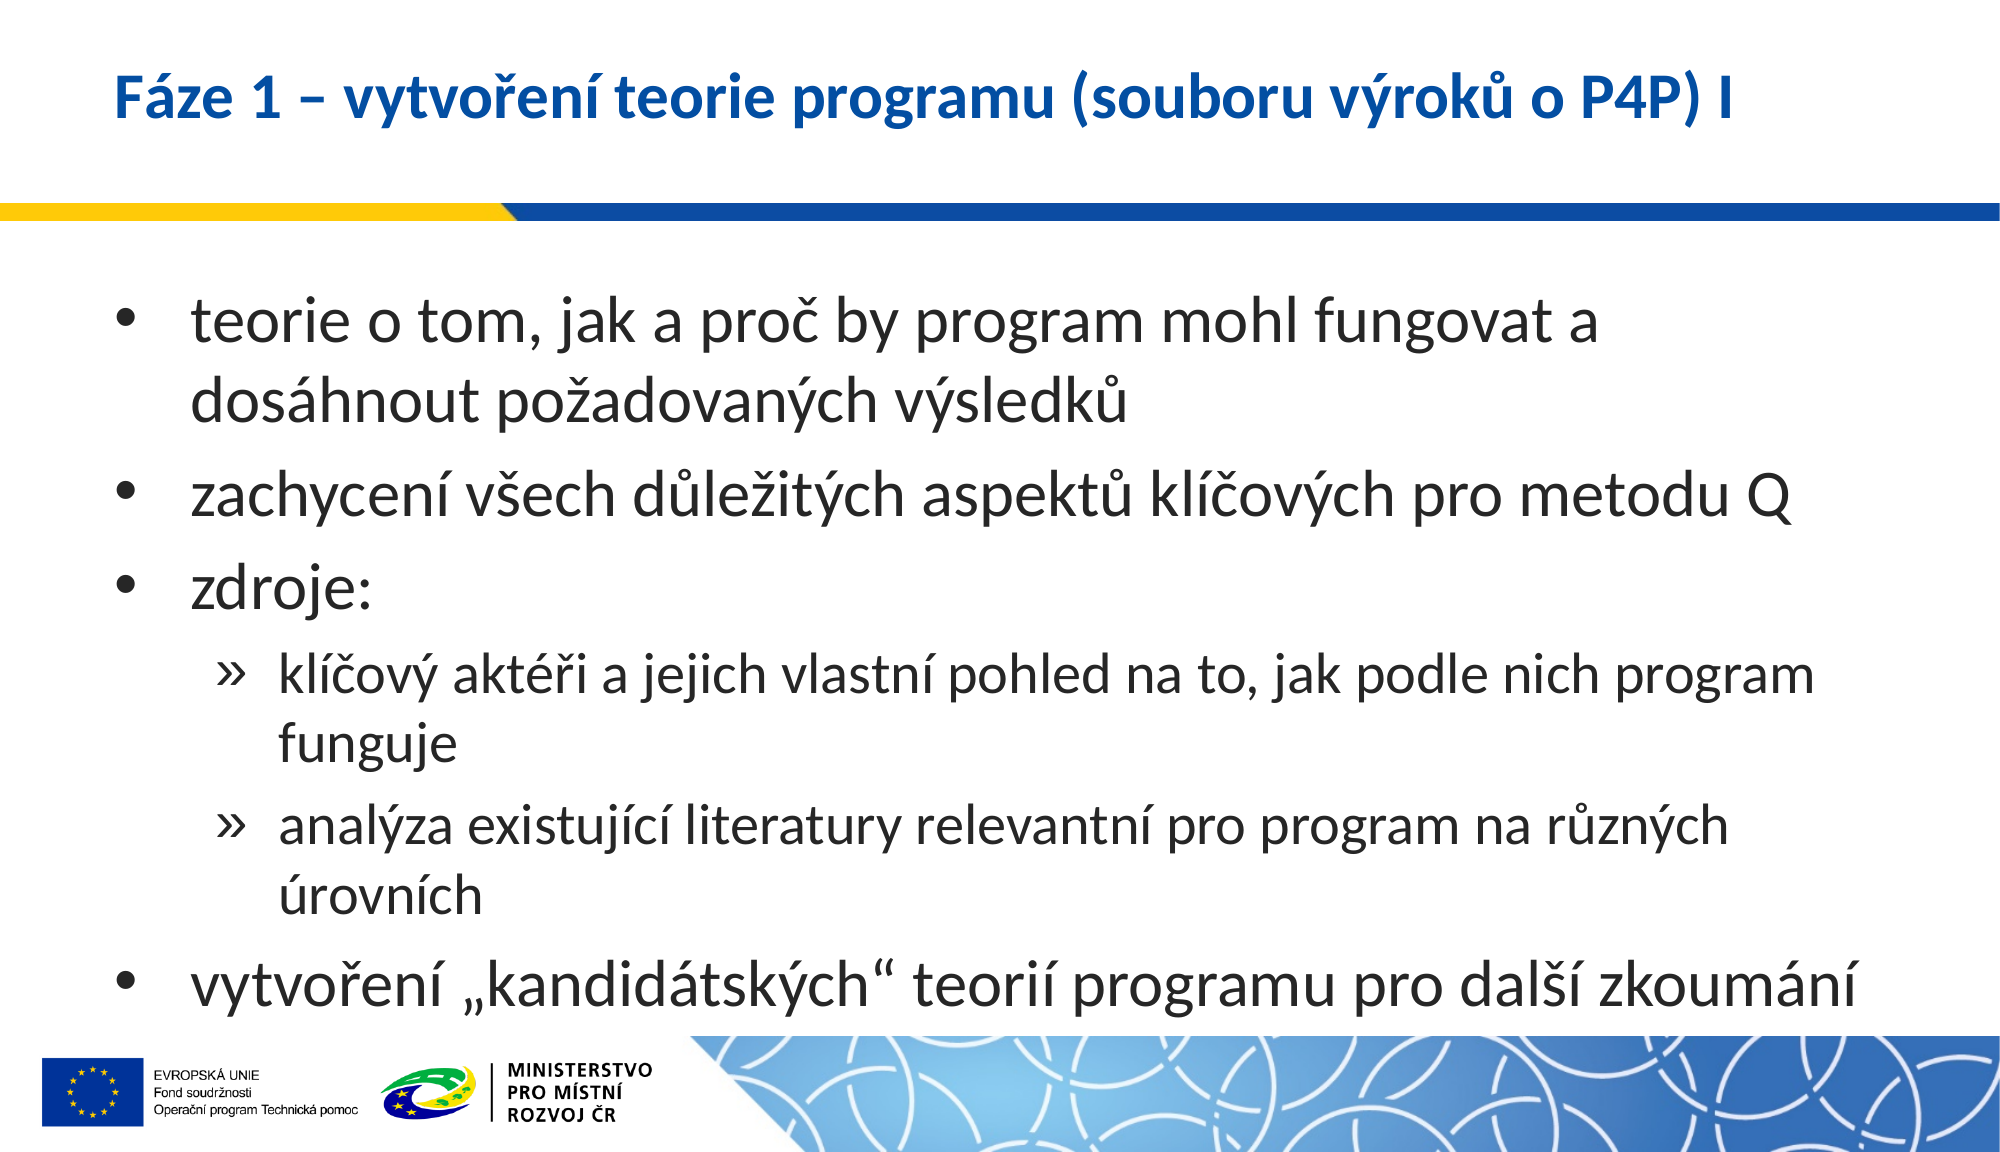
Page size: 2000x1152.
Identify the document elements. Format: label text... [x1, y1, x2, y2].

title Fáze 1 – vytvoření teorie programu (souboru výroků o P4P) I [99, 46, 1900, 198]
list teorie o tom, jak a proč by program mohl fungovat a dosáhnout požadovaných výsledků zachycení všech důležitých aspektů klíčových pro metodu Q zdroje: klíčový aktéři a jejich vlastní pohled na to, jak podle nich program funguje analýza existující literatury relevantní pro program na různých úrovních vytvoření „kandidátských“ teorií programu pro další zkoumání [99, 268, 1922, 1049]
picture [680, 1036, 2000, 1152]
picture [0, 203, 2000, 221]
picture [19, 1035, 674, 1149]
